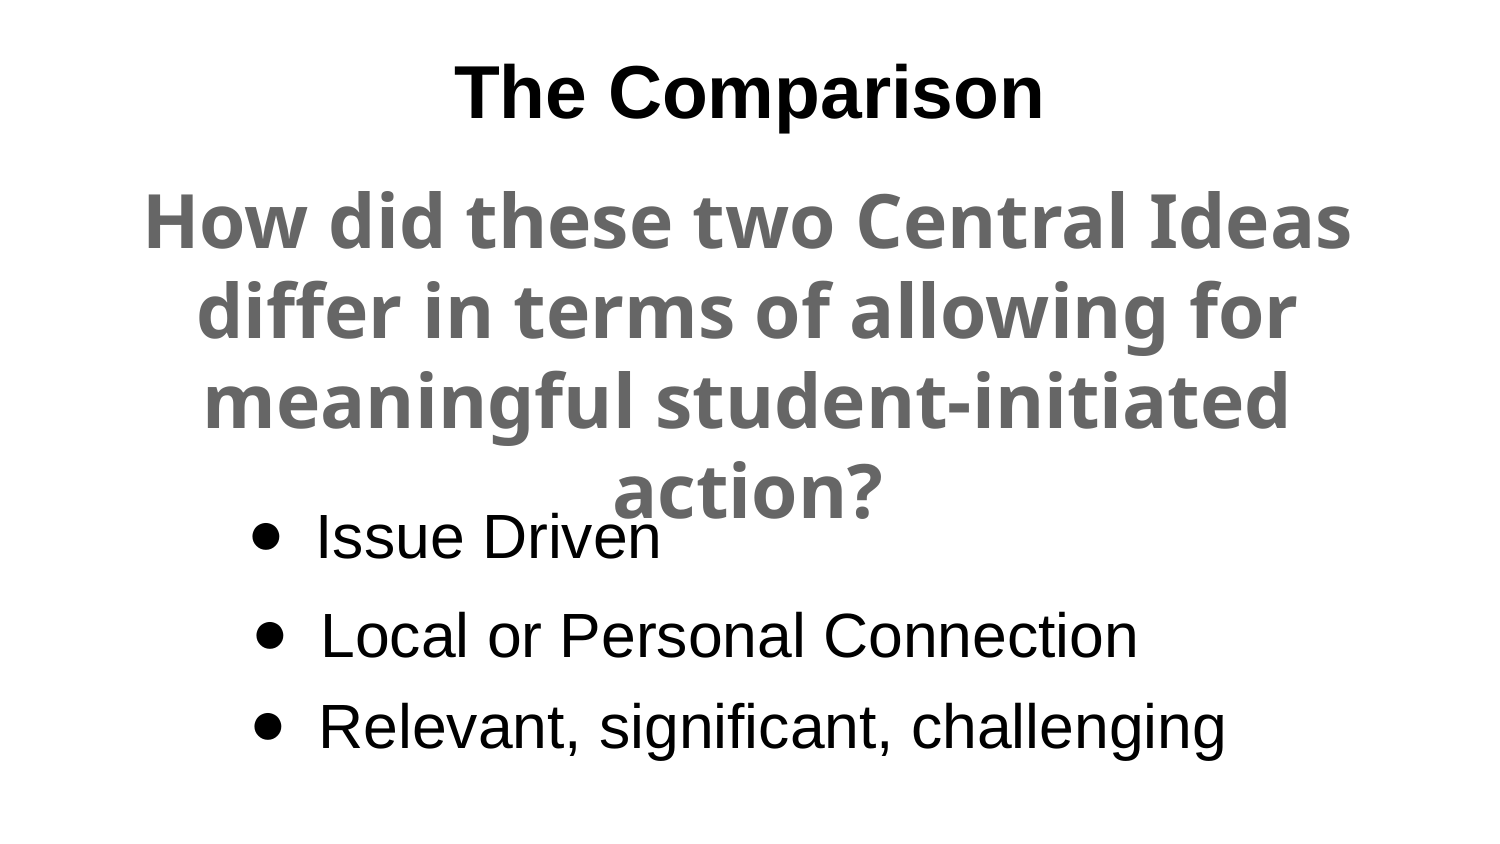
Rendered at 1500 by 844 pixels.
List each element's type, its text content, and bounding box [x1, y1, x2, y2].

text_box Relevant, significant, challenging [228, 670, 1345, 797]
text_box Issue Driven [225, 480, 1346, 580]
title The Comparison [75, 0, 1425, 149]
text_box How did these two Central Ideas differ in terms of allowing for meaningful student-initiated action? [84, 158, 1412, 431]
text_box Local or Personal Connection [230, 579, 1347, 706]
